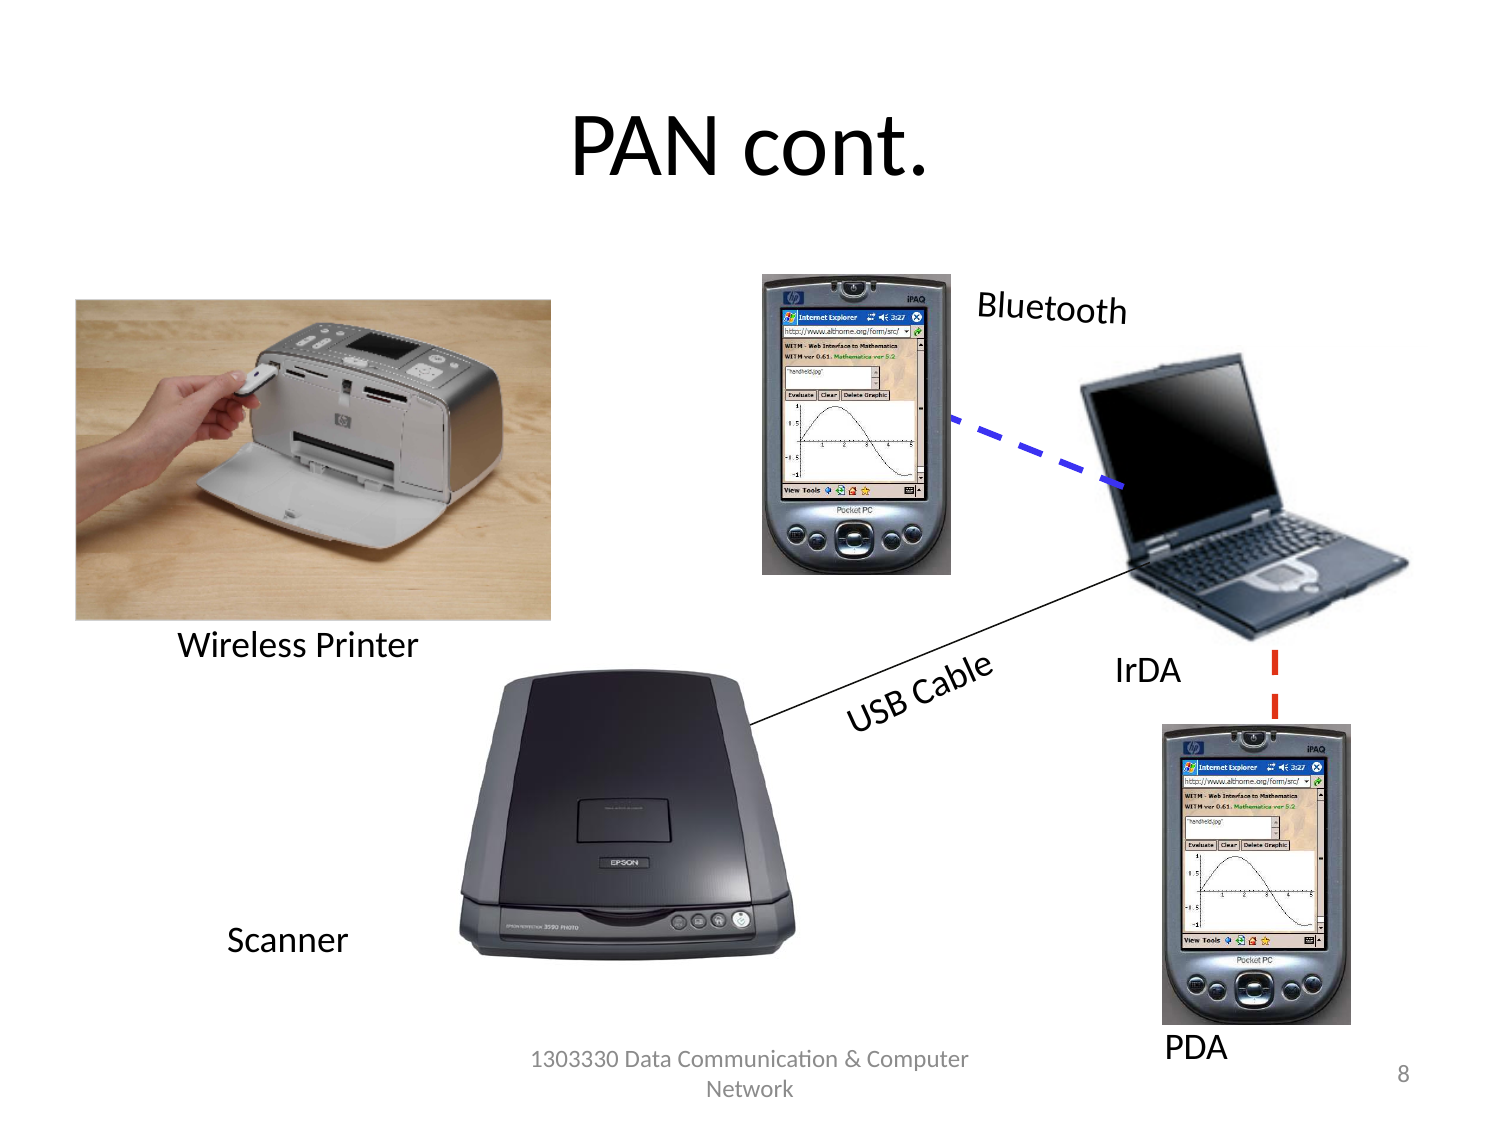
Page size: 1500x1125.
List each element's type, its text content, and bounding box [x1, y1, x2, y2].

text_box PDA [1149, 1014, 1375, 1075]
text_box Scanner [212, 907, 444, 967]
title PAN cont. [75, 45, 1425, 233]
picture [1162, 724, 1351, 1026]
picture [74, 299, 552, 621]
text_box USB Cable [822, 608, 1052, 756]
footer 1303330 Data Communication & Computer Network [512, 1042, 988, 1103]
text_box Bluetooth [960, 270, 1189, 344]
picture [449, 649, 801, 978]
picture [762, 274, 951, 576]
text_box IrDA [1099, 659, 1325, 698]
picture [1062, 345, 1428, 651]
slide_number 8 [1074, 1042, 1425, 1103]
text_box Wireless Printer [162, 630, 463, 673]
